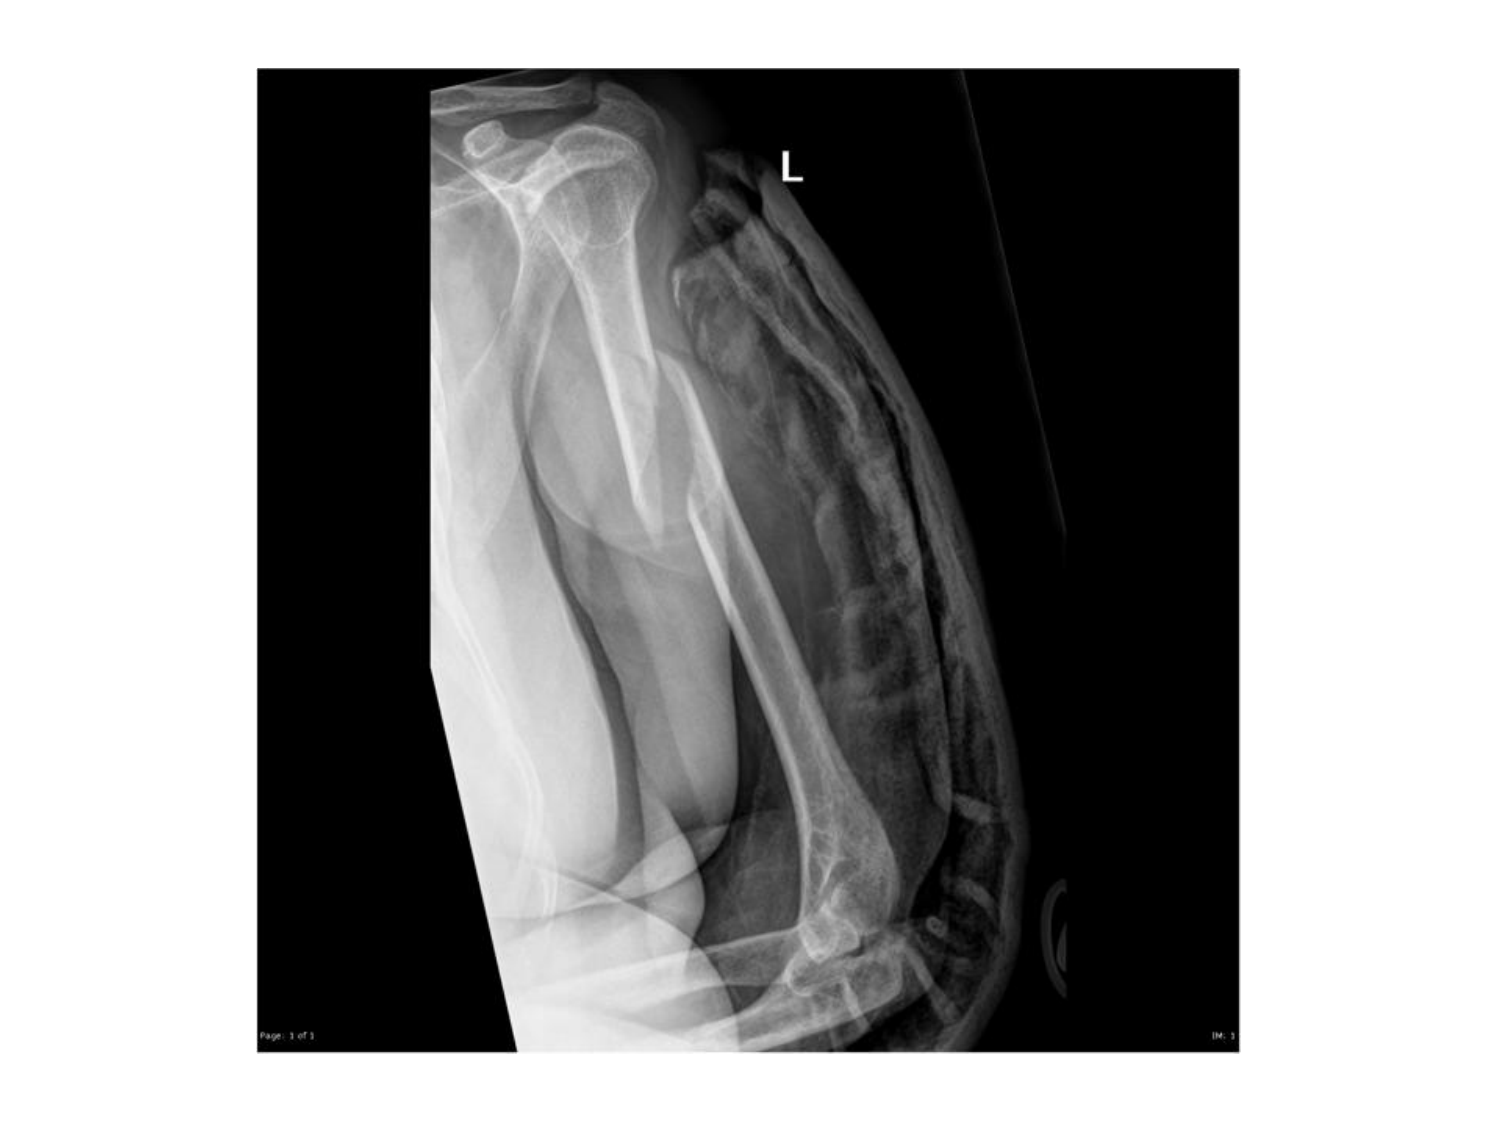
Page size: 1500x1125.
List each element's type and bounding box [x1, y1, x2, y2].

picture [255, 68, 1241, 1054]
